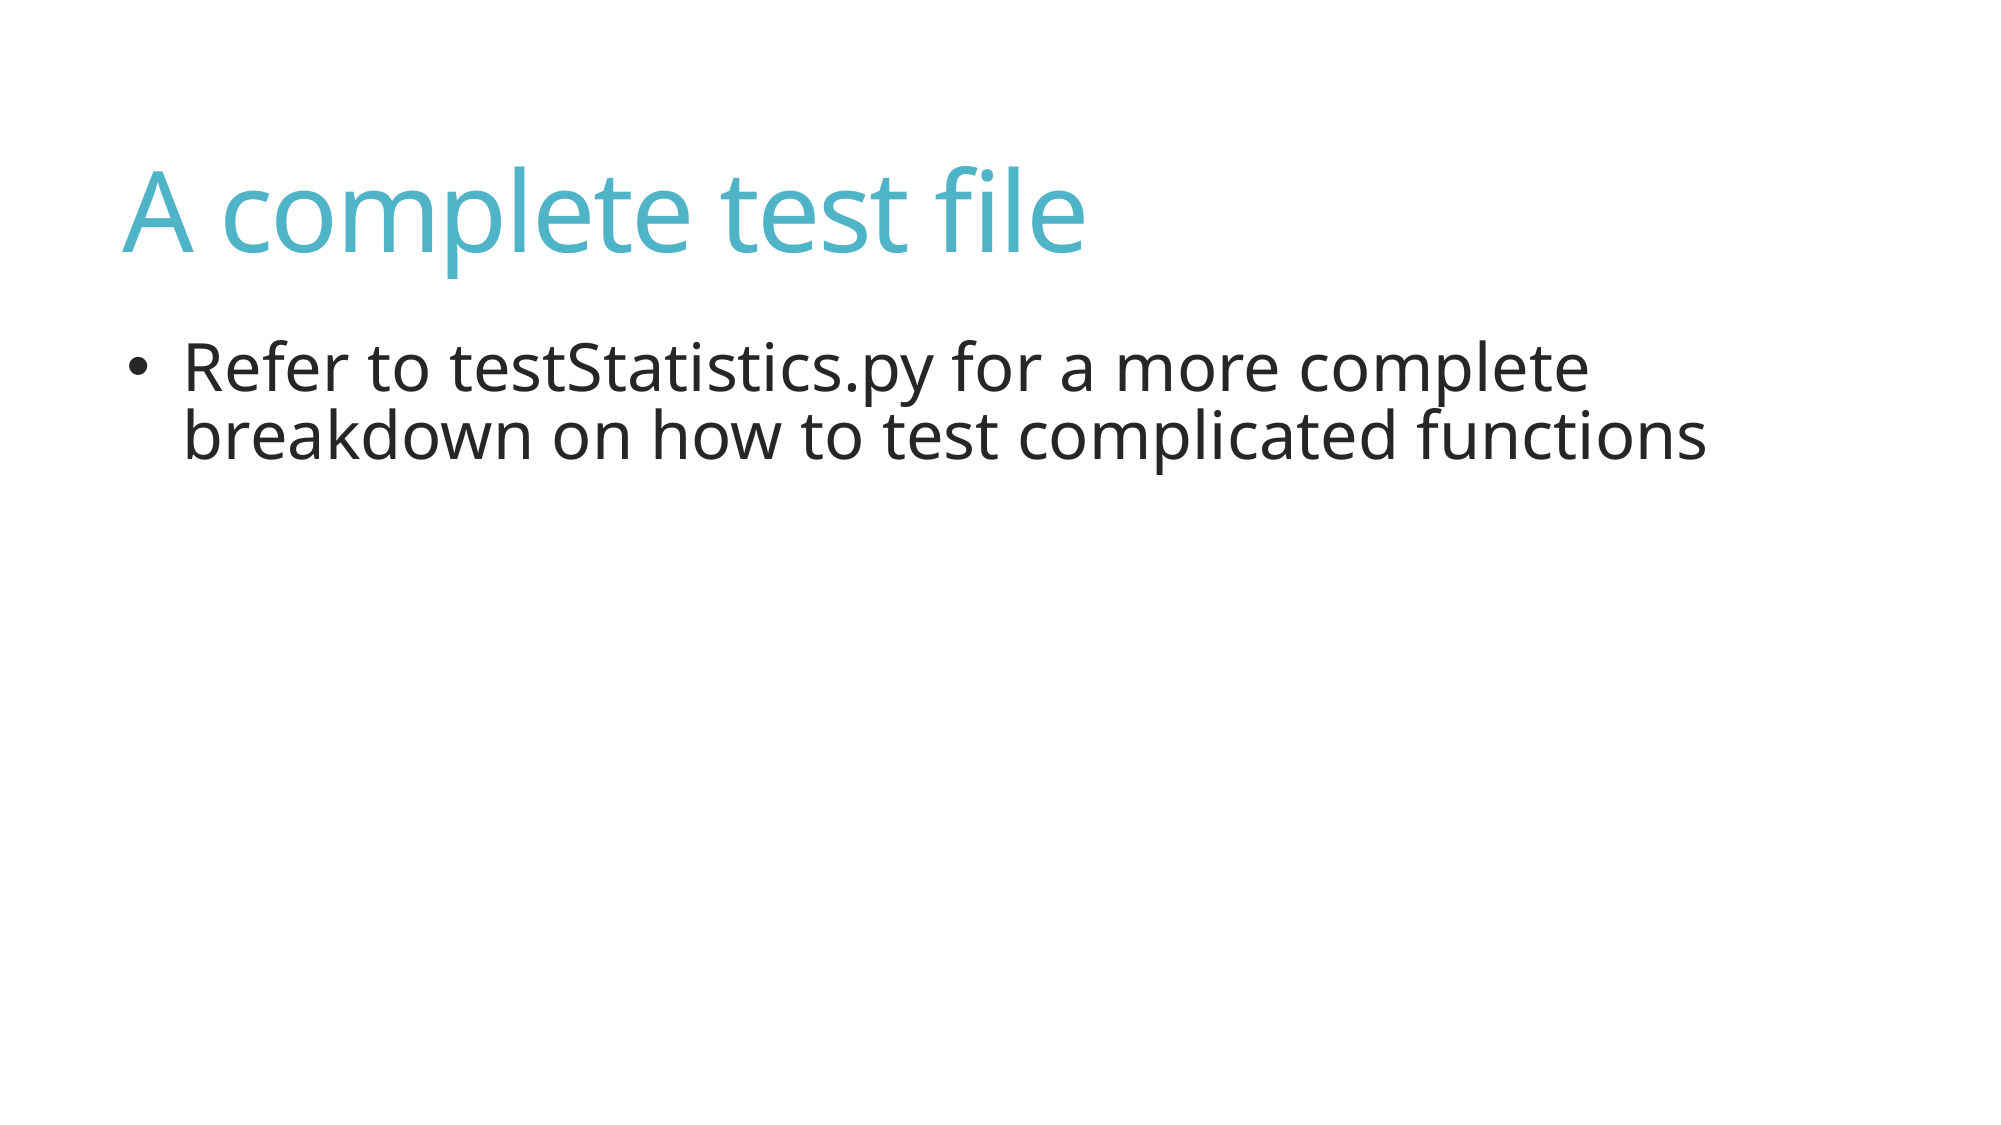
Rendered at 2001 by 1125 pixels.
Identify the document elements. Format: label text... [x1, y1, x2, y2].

list Refer to testStatistics.py for a more complete breakdown on how to test complicated functions [111, 329, 1876, 948]
title A complete test file [107, 81, 1875, 354]
